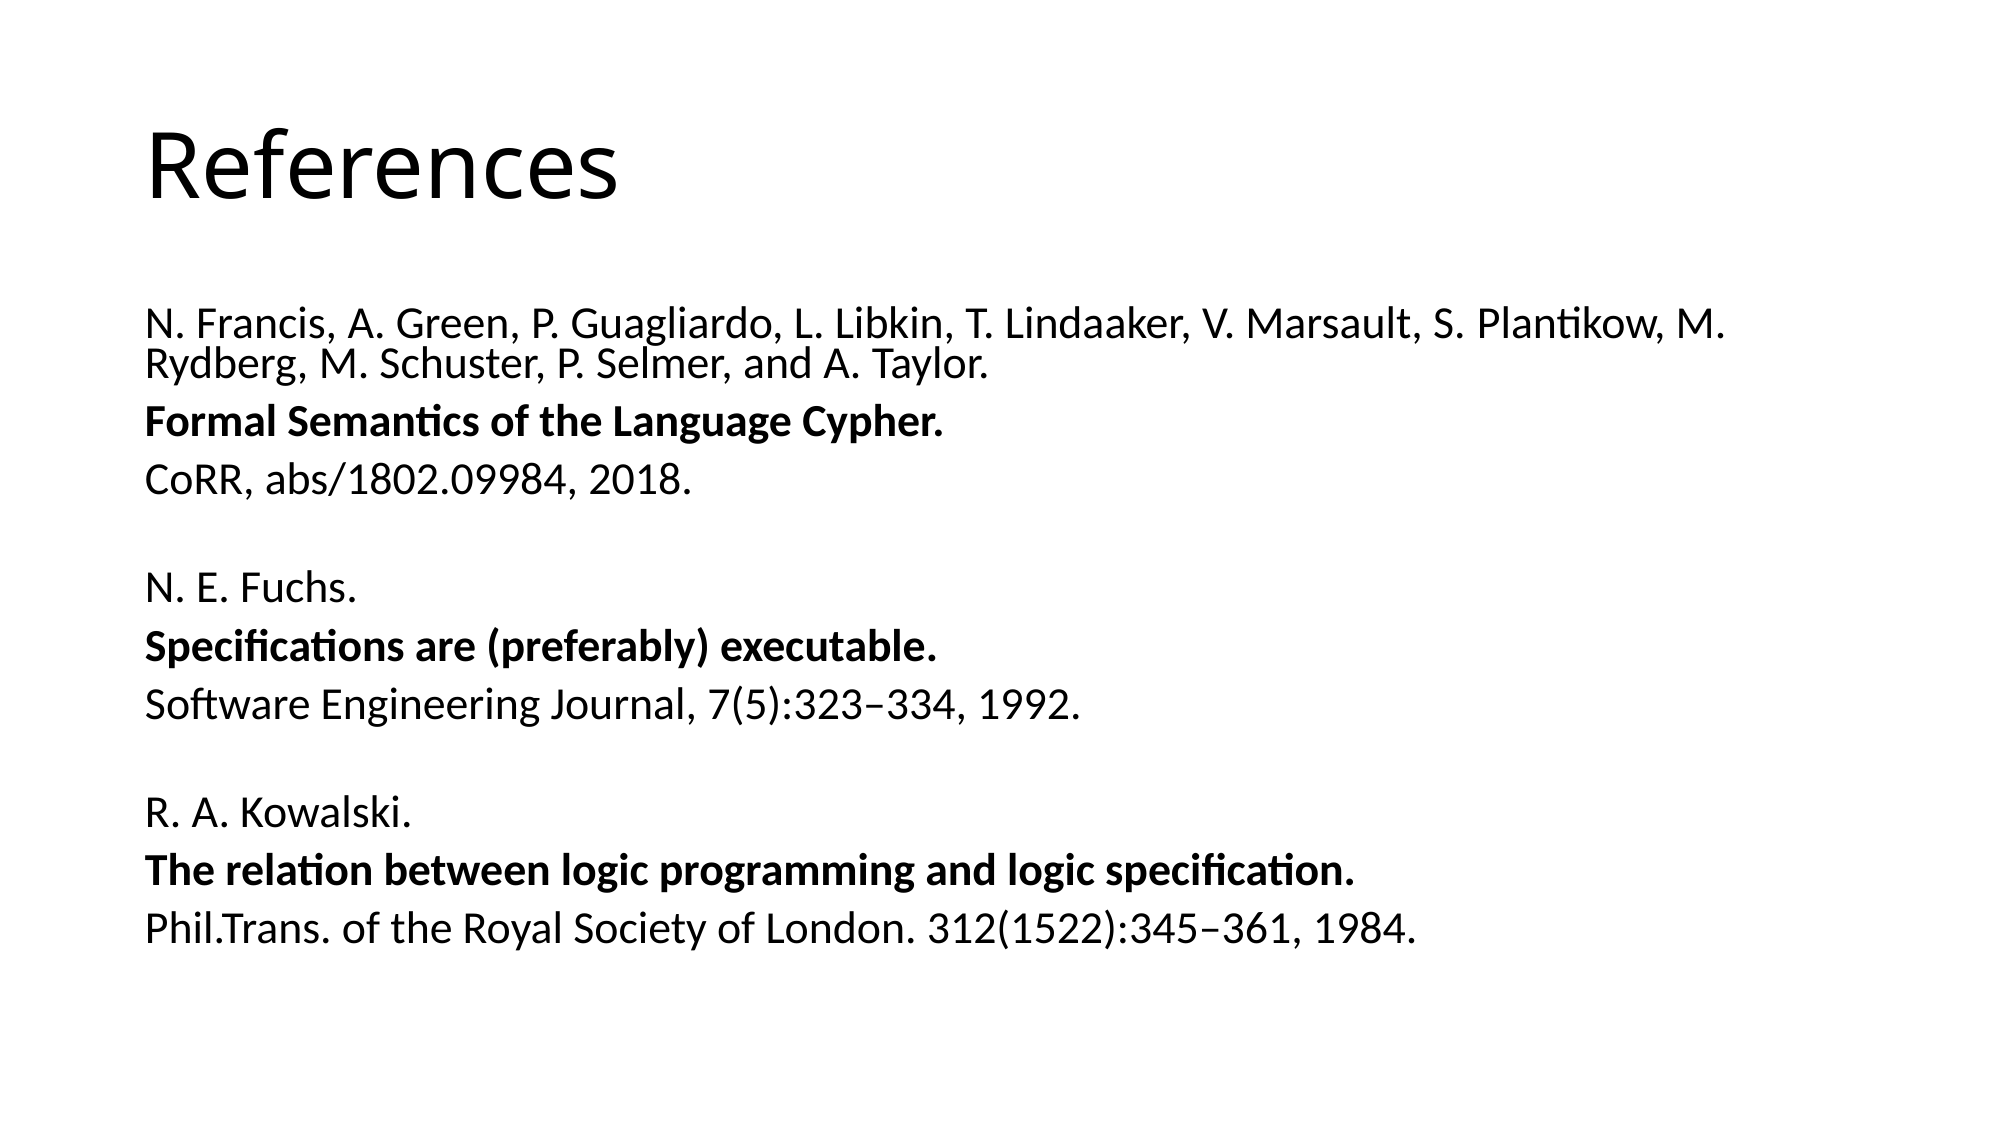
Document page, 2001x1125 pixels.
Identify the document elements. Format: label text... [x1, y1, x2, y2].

title References [136, 59, 1863, 278]
list N. Francis, A. Green, P. Guagliardo, L. Libkin, T. Lindaaker, V. Marsault, S. Plantikow, M. Rydberg, M. Schuster, P. Selmer, and A. Taylor. Formal Semantics of the Language Cypher. CoRR, abs/1802.09984, 2018. N. E. Fuchs. Specifications are (preferably) executable. Software Engineering Journal, 7(5):323–334, 1992. R. A. Kowalski. The relation between logic programming and logic specification. Phil.Trans. of the Royal Society of London. 312(1522):345–361, 1984. [136, 298, 1863, 1014]
